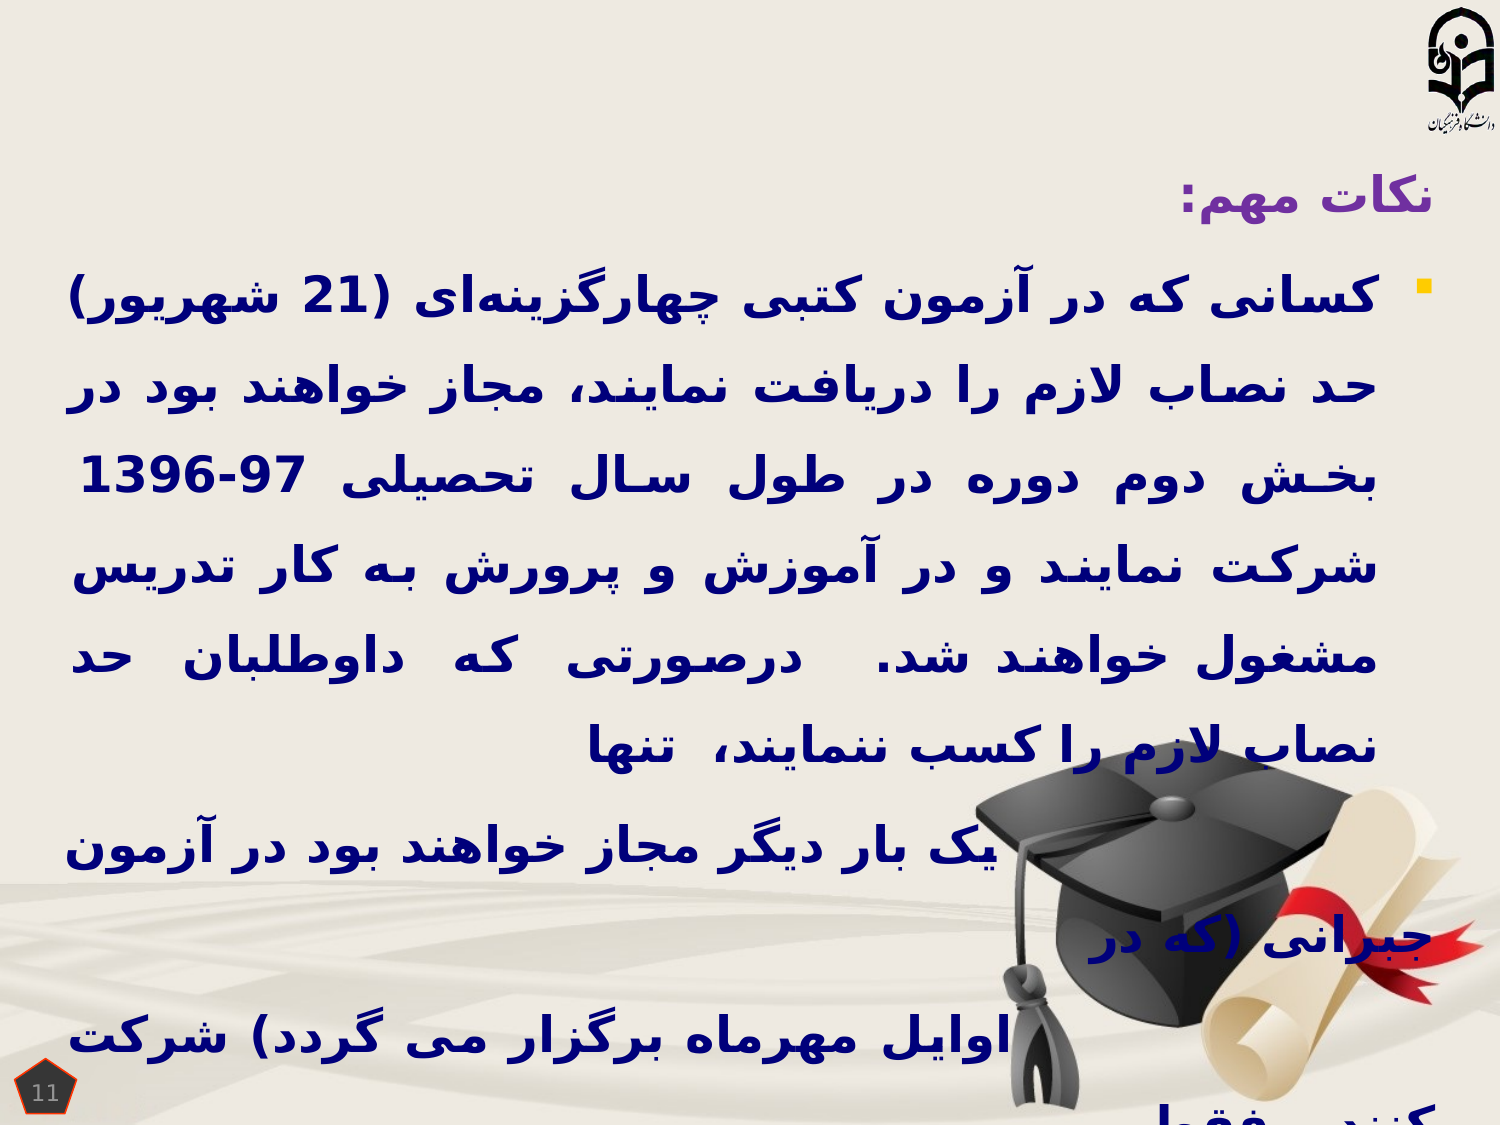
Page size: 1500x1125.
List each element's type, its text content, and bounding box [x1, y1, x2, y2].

picture [0, 0, 1500, 1125]
text_box نکات مهم: کسانی که در آزمون کتبی چهارگزینه‌ای (21 شهریور) حد نصاب لازم را دریافت نمایند، مجاز خواهند بود در بخش دوم دوره در طول سال تحصیلی 97-1396 شرکت نمایند و در آموزش و پرورش به کار تدریس مشغول خواهند شد. درصورتی که داوطلبان حد نصاب لازم را کسب ننمایند، تنها یک بار دیگر مجاز خواهند بود در آزمون جبرانی (که در اوایل مهرماه برگزار می گردد) شرکت کنند و فقط در صورت قبولی، برای بخش دوم دوره و تدریس معرفی خواهند شد. [49, 125, 1451, 1012]
